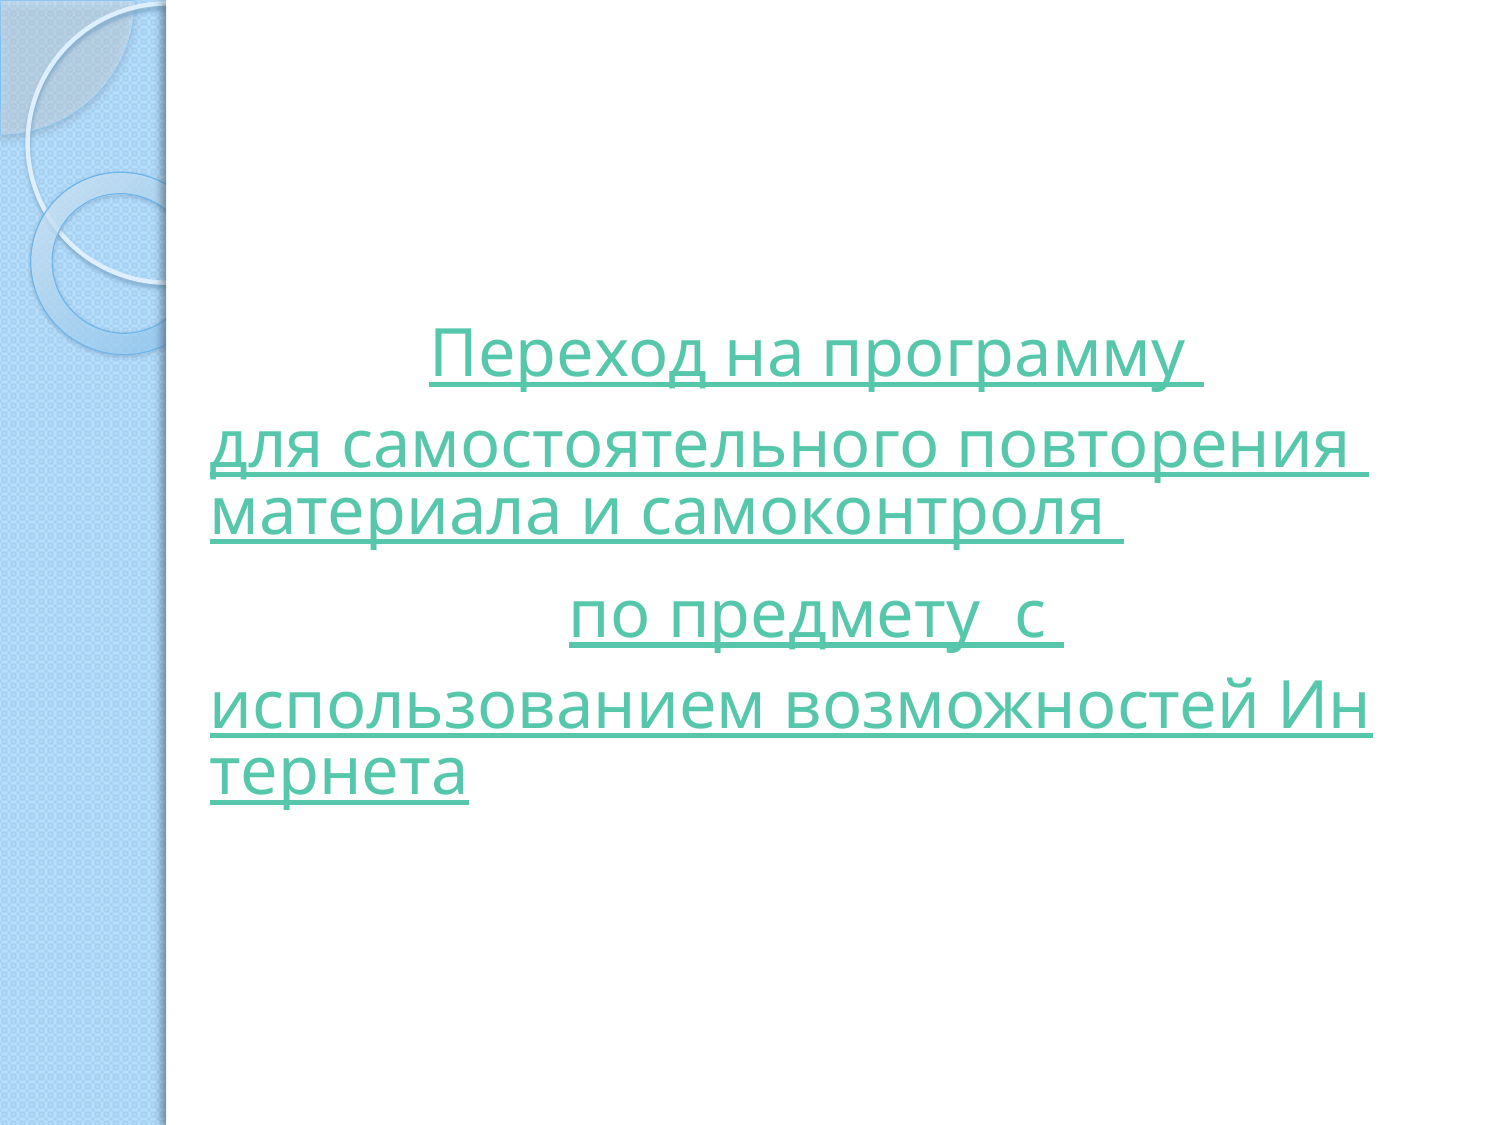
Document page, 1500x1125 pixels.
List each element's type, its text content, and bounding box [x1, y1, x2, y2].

list Переход на программу для самостоятельного повторения материала и самоконтроля по предмету с использованием возможностей Интернета [194, 302, 1425, 664]
